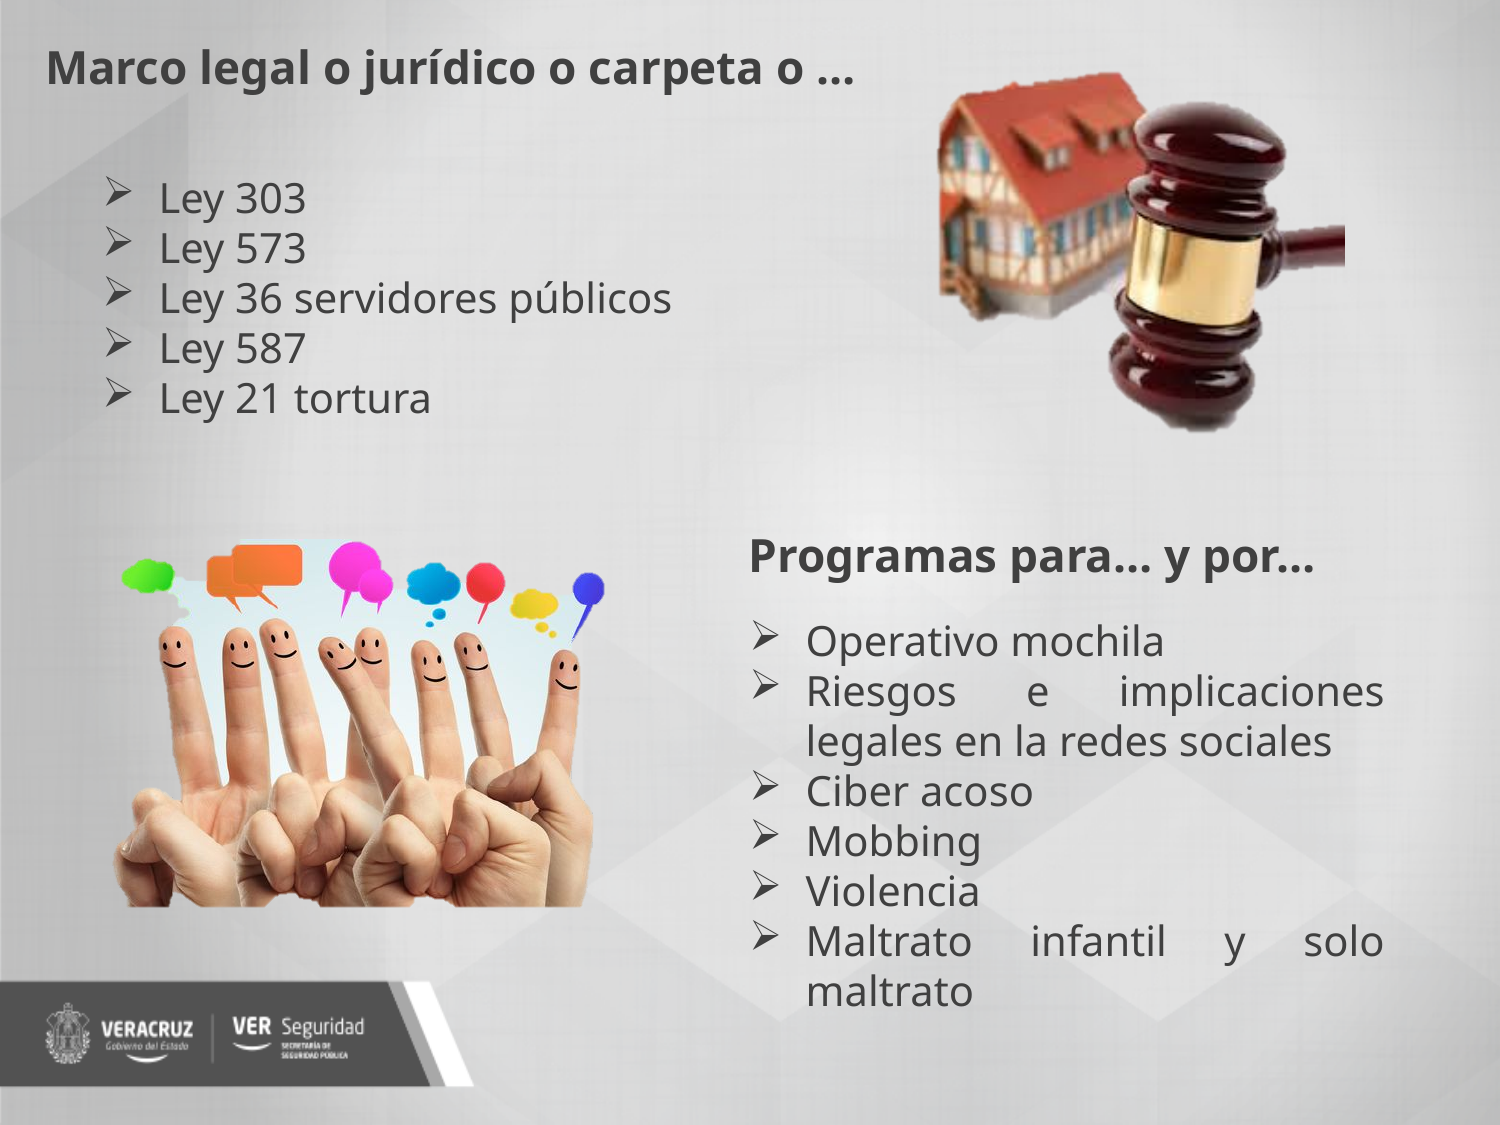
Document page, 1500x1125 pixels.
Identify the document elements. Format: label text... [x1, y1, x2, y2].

text_box Operativo mochila Riesgos e implicaciones legales en la redes sociales Ciber acoso Mobbing Violencia Maltrato infantil y solo maltrato [734, 607, 1400, 1123]
text_box Marco legal o jurídico o carpeta o … [30, 31, 929, 101]
text_box Programas para… y por… [734, 518, 1446, 589]
text_box Ley 303 Ley 573 Ley 36 servidores públicos Ley 587 Ley 21 tortura [87, 164, 898, 480]
picture [0, 0, 1500, 1125]
